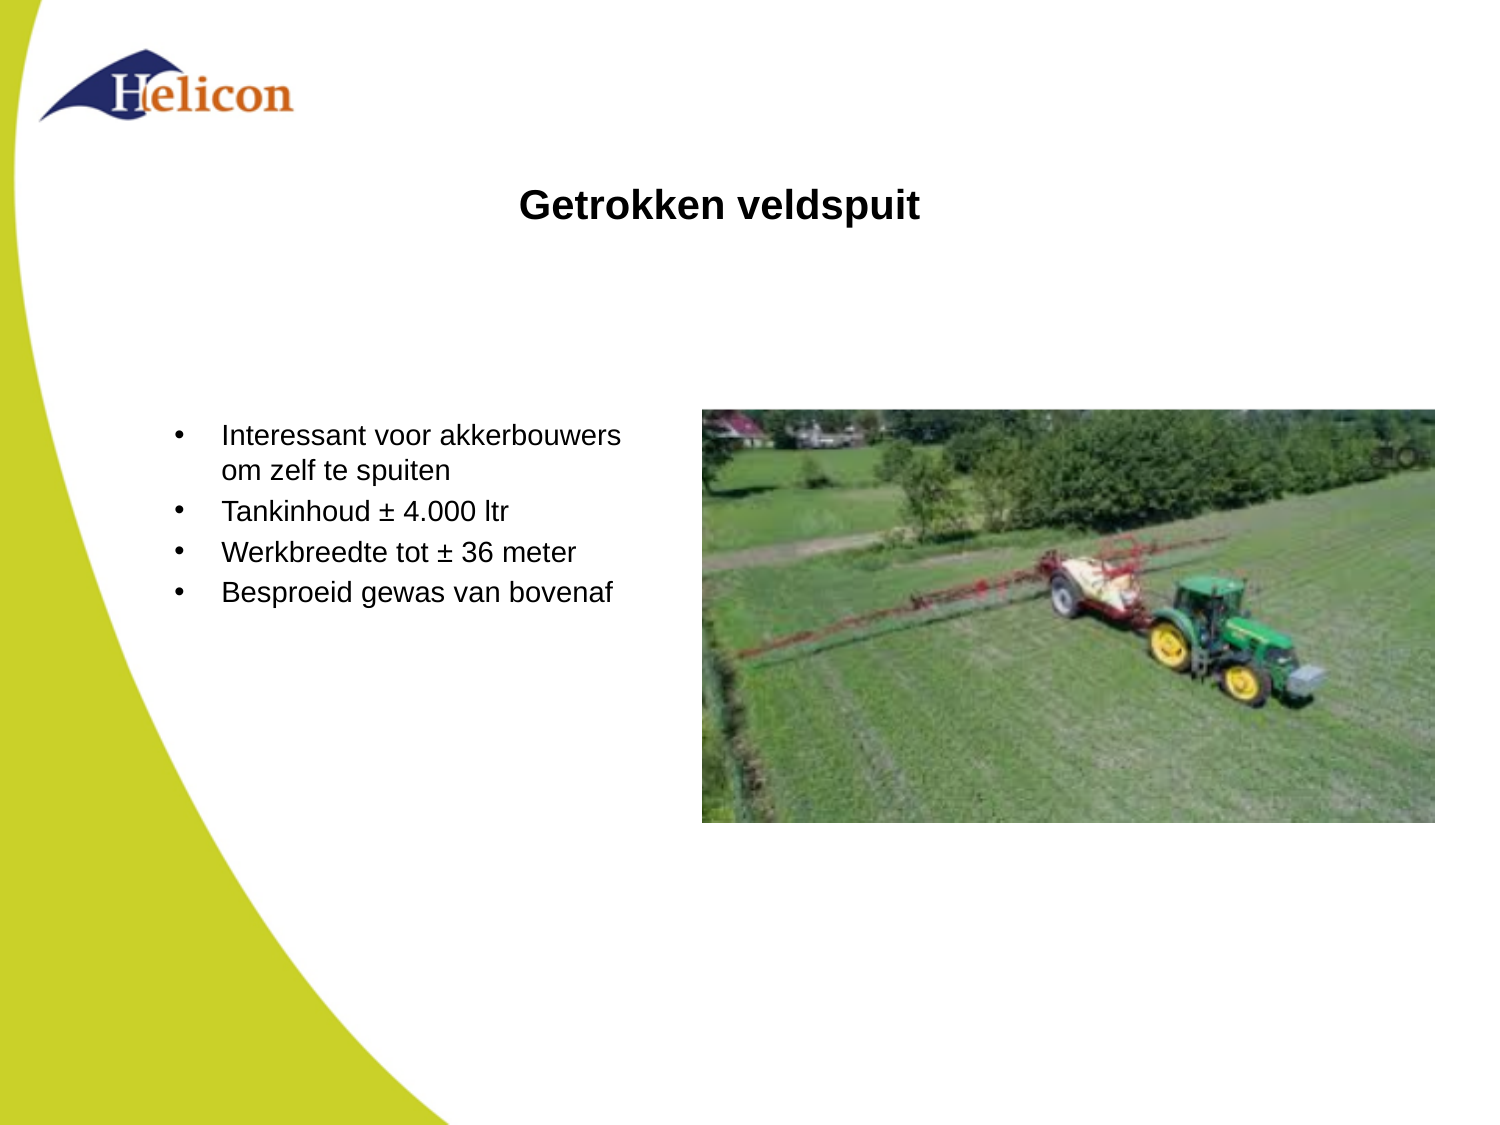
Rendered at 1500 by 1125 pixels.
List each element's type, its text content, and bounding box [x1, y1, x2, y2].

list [702, 408, 1435, 823]
picture [0, 0, 1500, 1125]
list Interessant voor akkerbouwers om zelf te spuiten Tankinhoud ± 4.000 ltr Werkbreedte tot ± 36 meter Besproeid gewas van bovenaf [159, 408, 656, 1005]
title Getrokken veldspuit [75, 44, 1365, 236]
